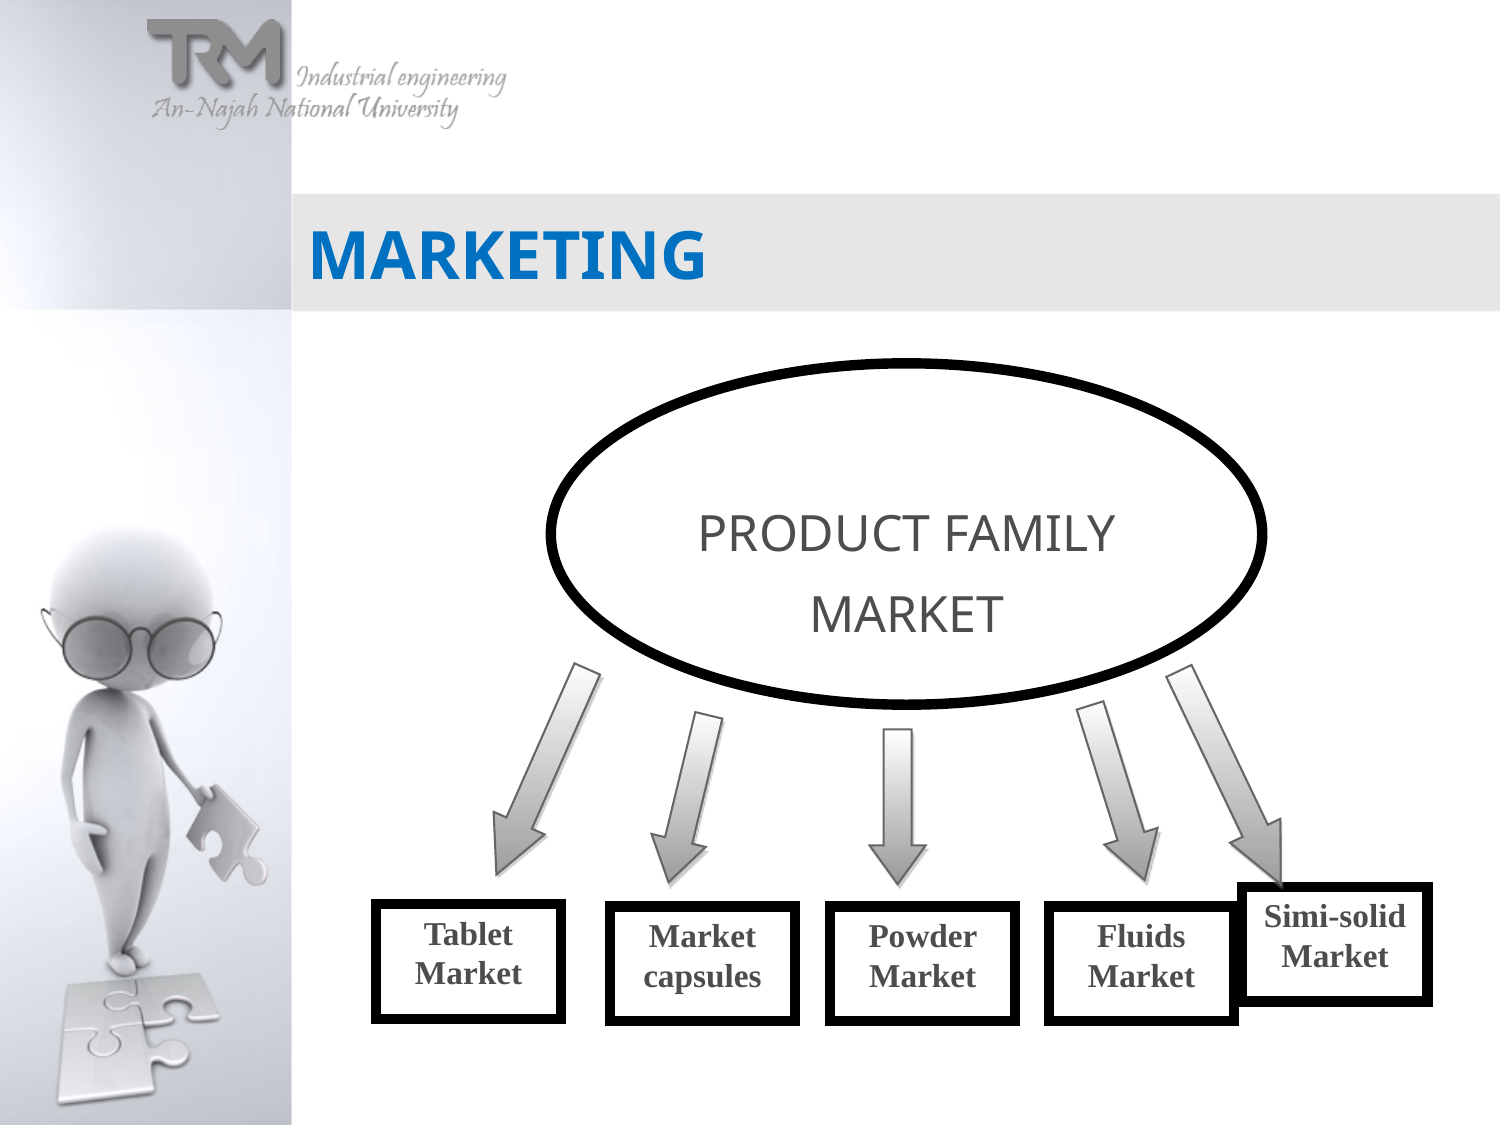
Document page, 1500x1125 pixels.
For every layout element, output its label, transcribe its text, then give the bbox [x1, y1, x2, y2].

text_box [493, 663, 601, 875]
title marketing [292, 193, 1500, 312]
text_box Fluids Market [1048, 906, 1235, 1022]
text_box Tablet Market [376, 904, 562, 1019]
text_box Simi-solid Market [1242, 886, 1428, 1002]
text_box [869, 729, 926, 885]
text_box Market capsules [609, 906, 796, 1022]
picture [0, 0, 1500, 1125]
text_box [1166, 664, 1281, 885]
text_box PRODUCT FAMILY MARKET [550, 363, 1263, 705]
text_box [651, 712, 723, 883]
text_box Powder Market [830, 906, 1016, 1022]
text_box [1076, 701, 1158, 880]
